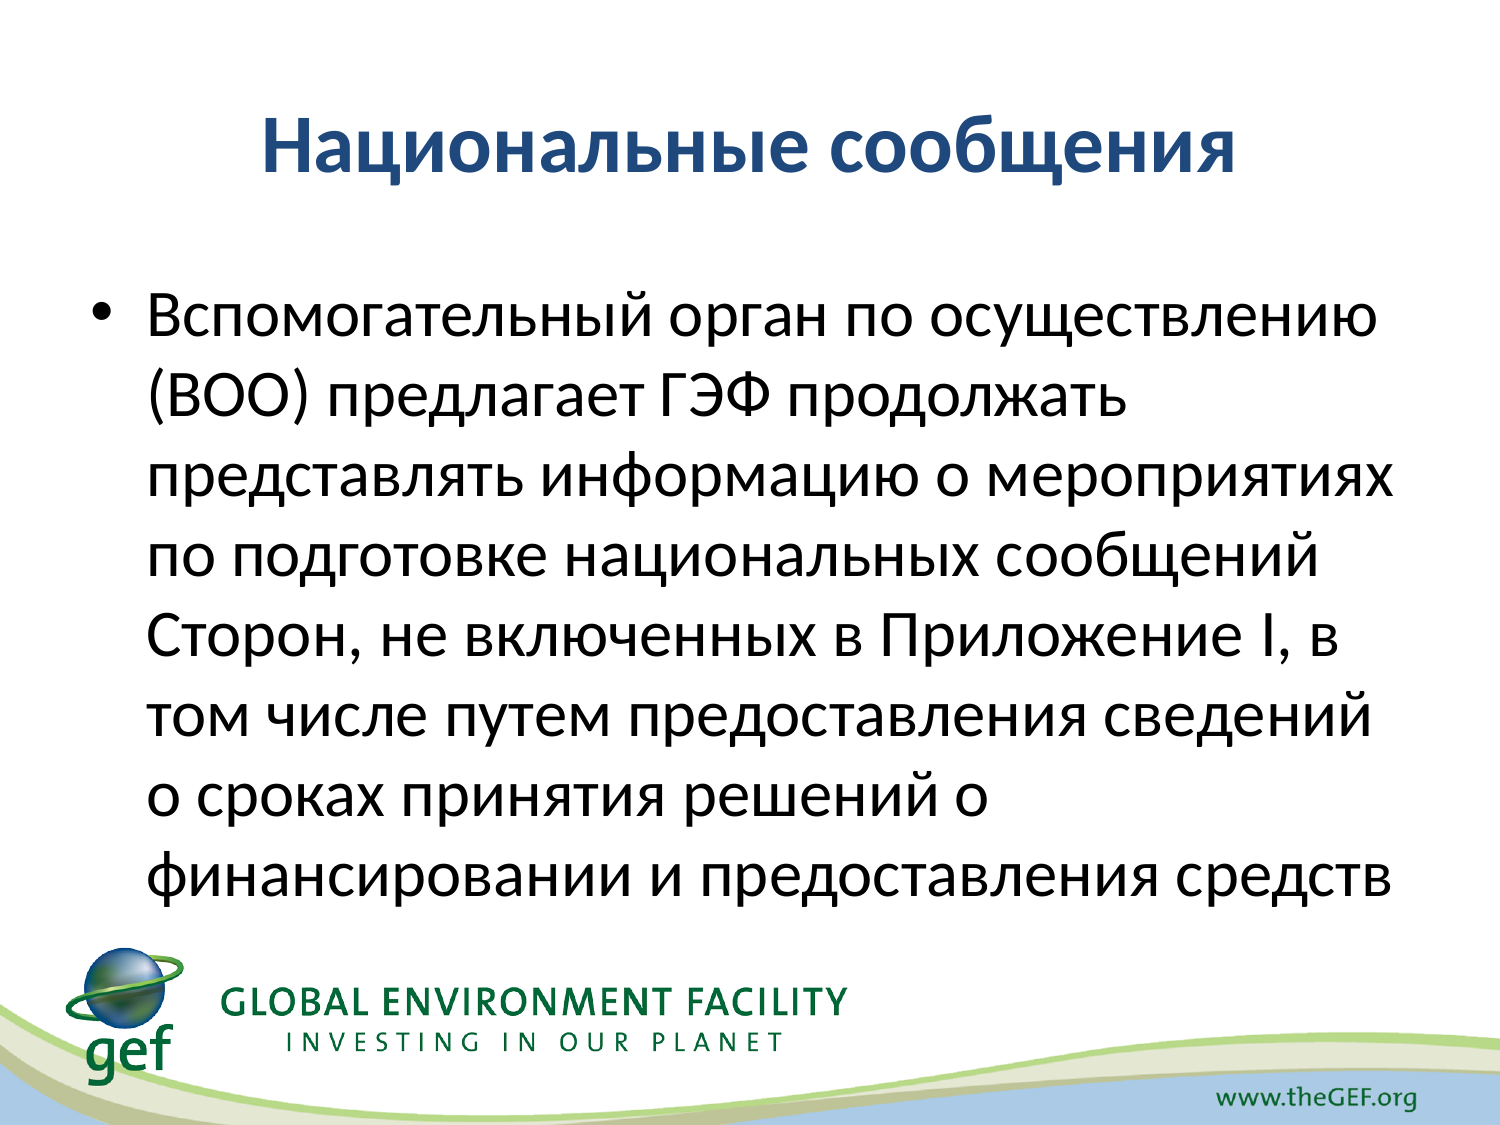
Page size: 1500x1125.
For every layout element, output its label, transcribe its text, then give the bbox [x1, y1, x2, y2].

title Национальные сообщения [74, 44, 1426, 233]
list Вспомогательный орган по осуществлению (ВОО) предлагает ГЭФ продолжать представлять информацию о мероприятиях по подготовке национальных сообщений Сторон, не включенных в Приложение I, в том числе путем предоставления сведений о сроках принятия решений о финансировании и предоставления средств [74, 262, 1426, 1006]
picture [0, 920, 1500, 1125]
